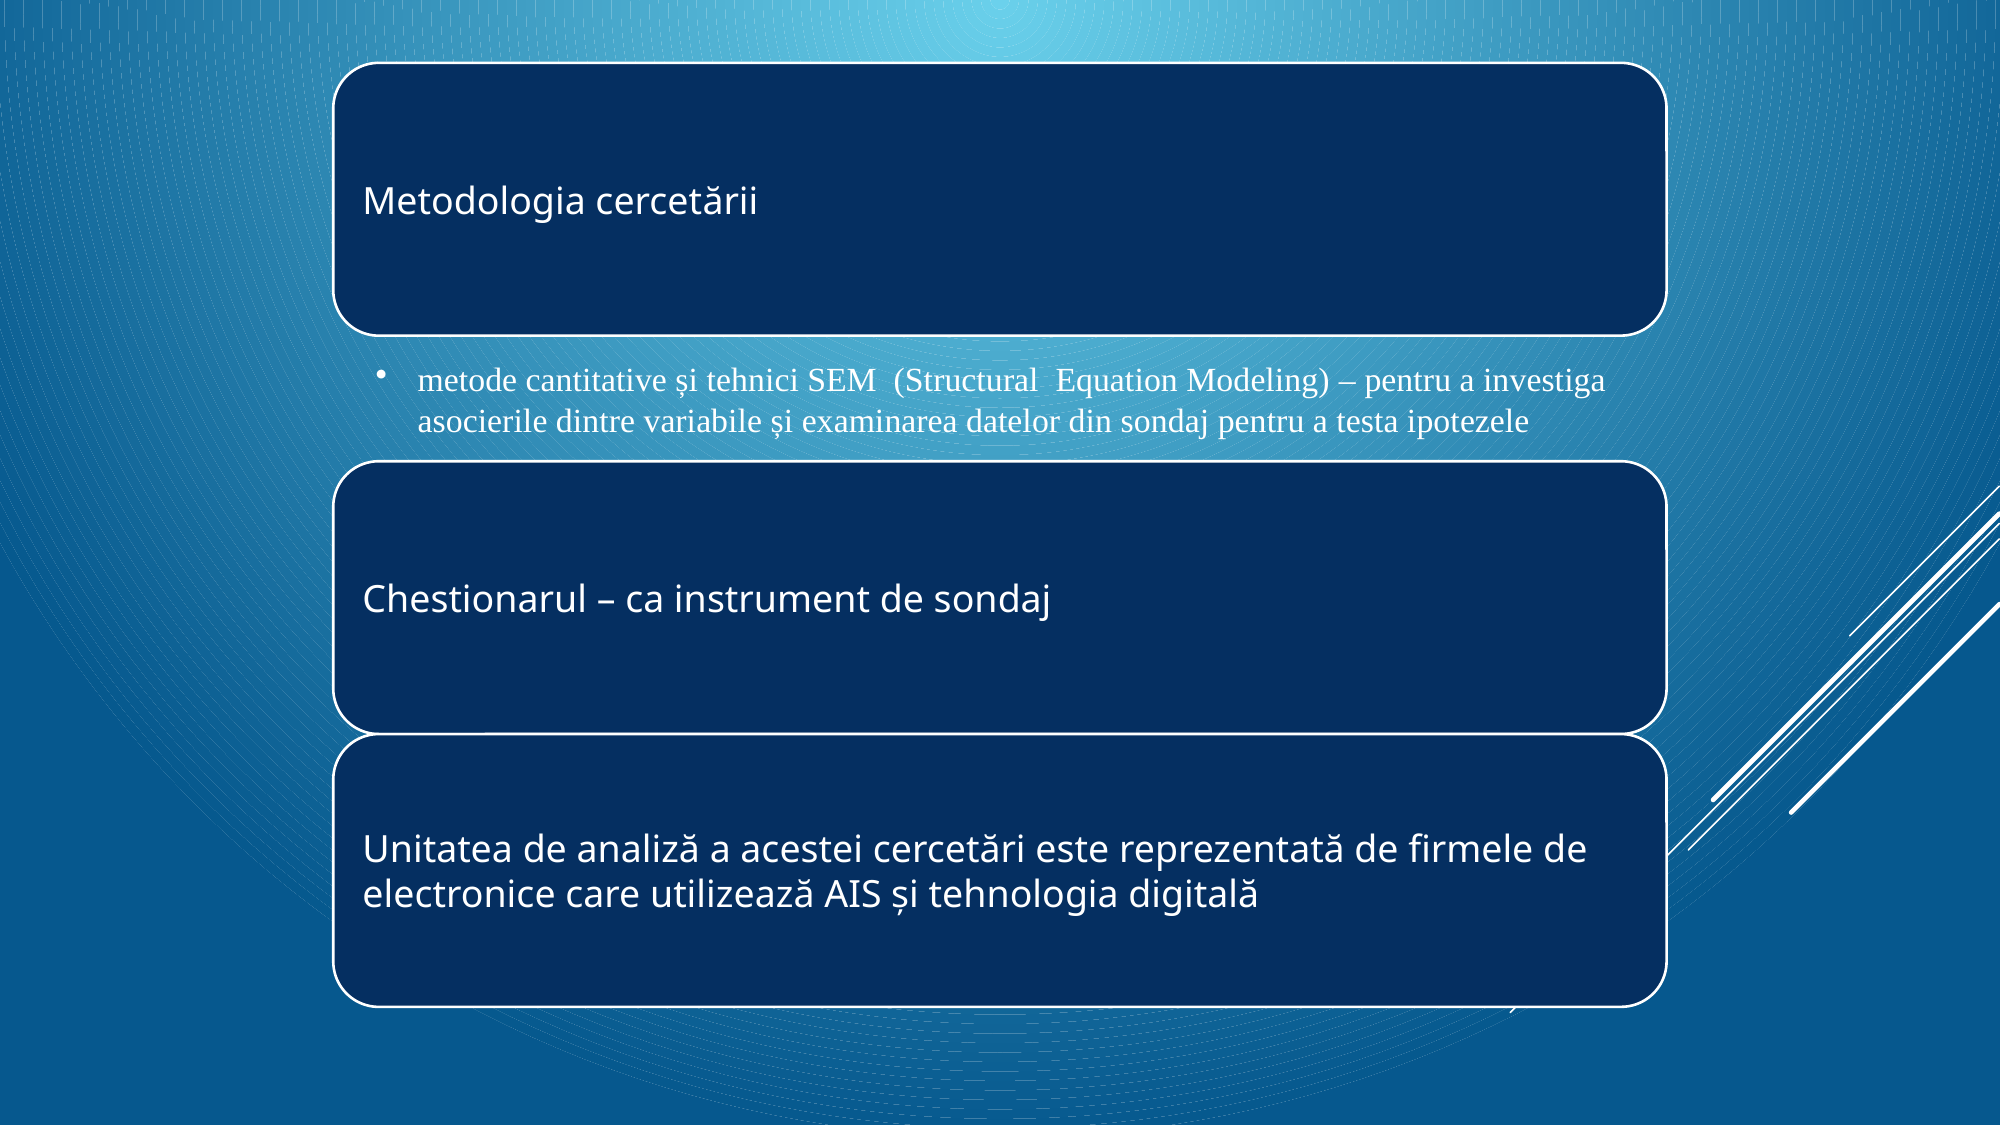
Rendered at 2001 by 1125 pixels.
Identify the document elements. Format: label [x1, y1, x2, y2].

text_box [332, 62, 1667, 1008]
